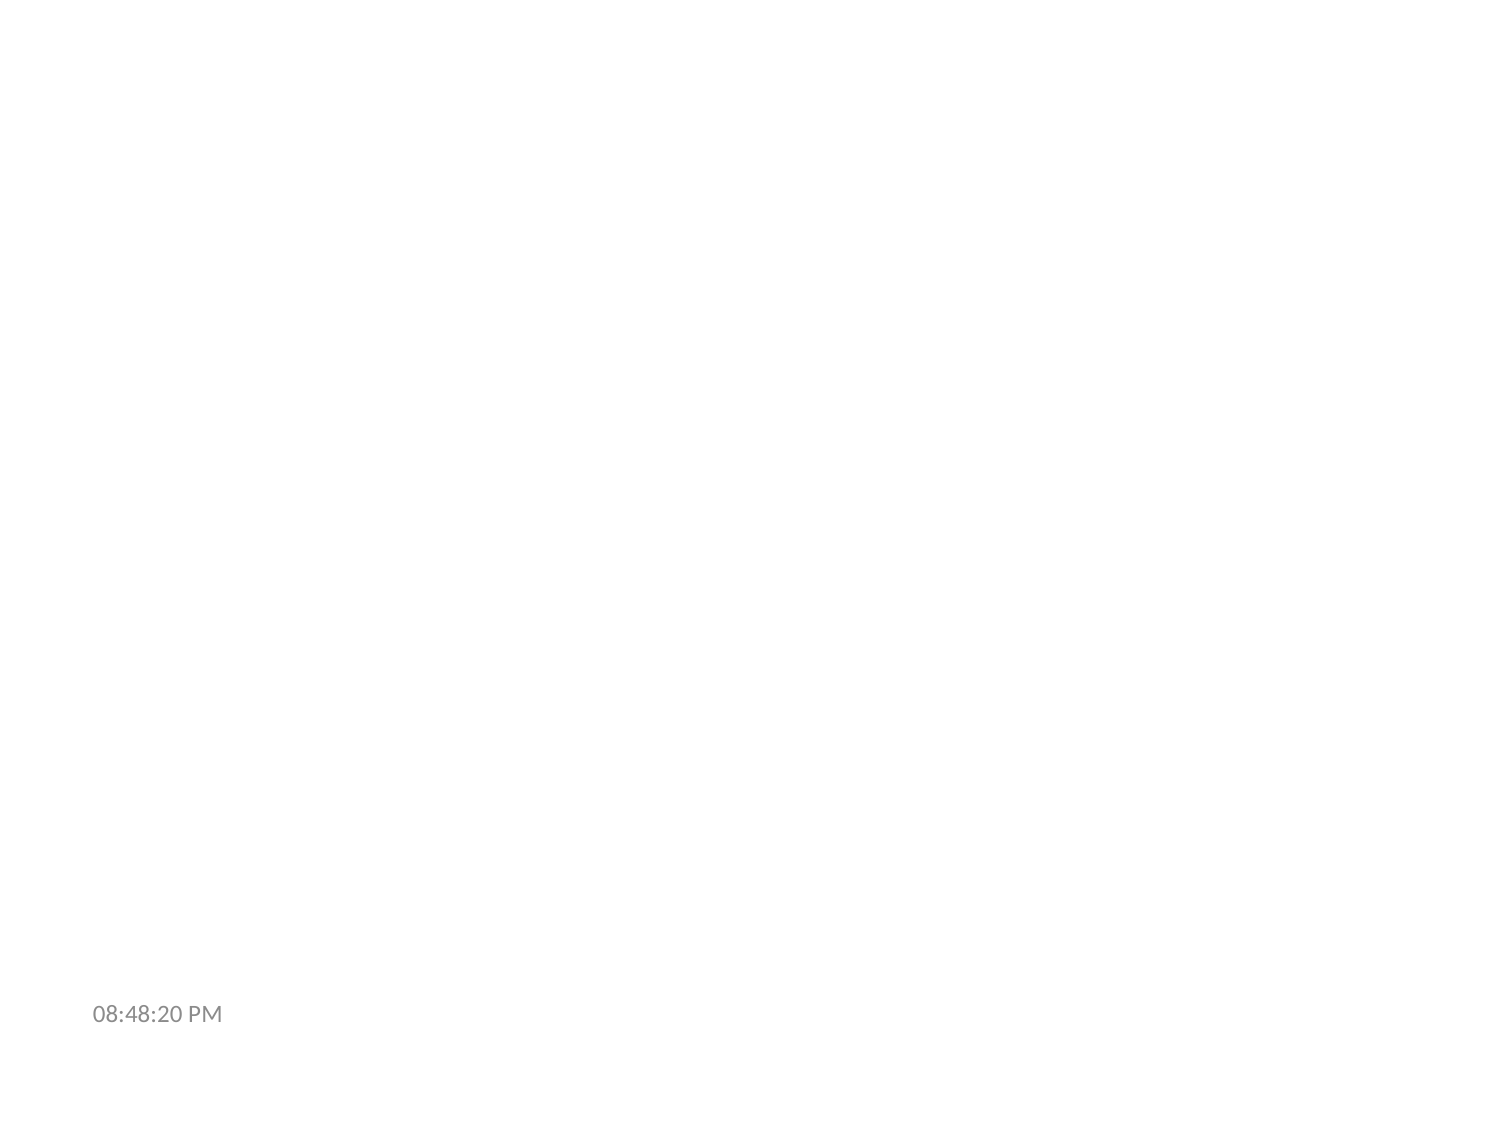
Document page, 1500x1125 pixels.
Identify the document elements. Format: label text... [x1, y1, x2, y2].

text_box 3:35:09 PM [77, 982, 428, 1043]
